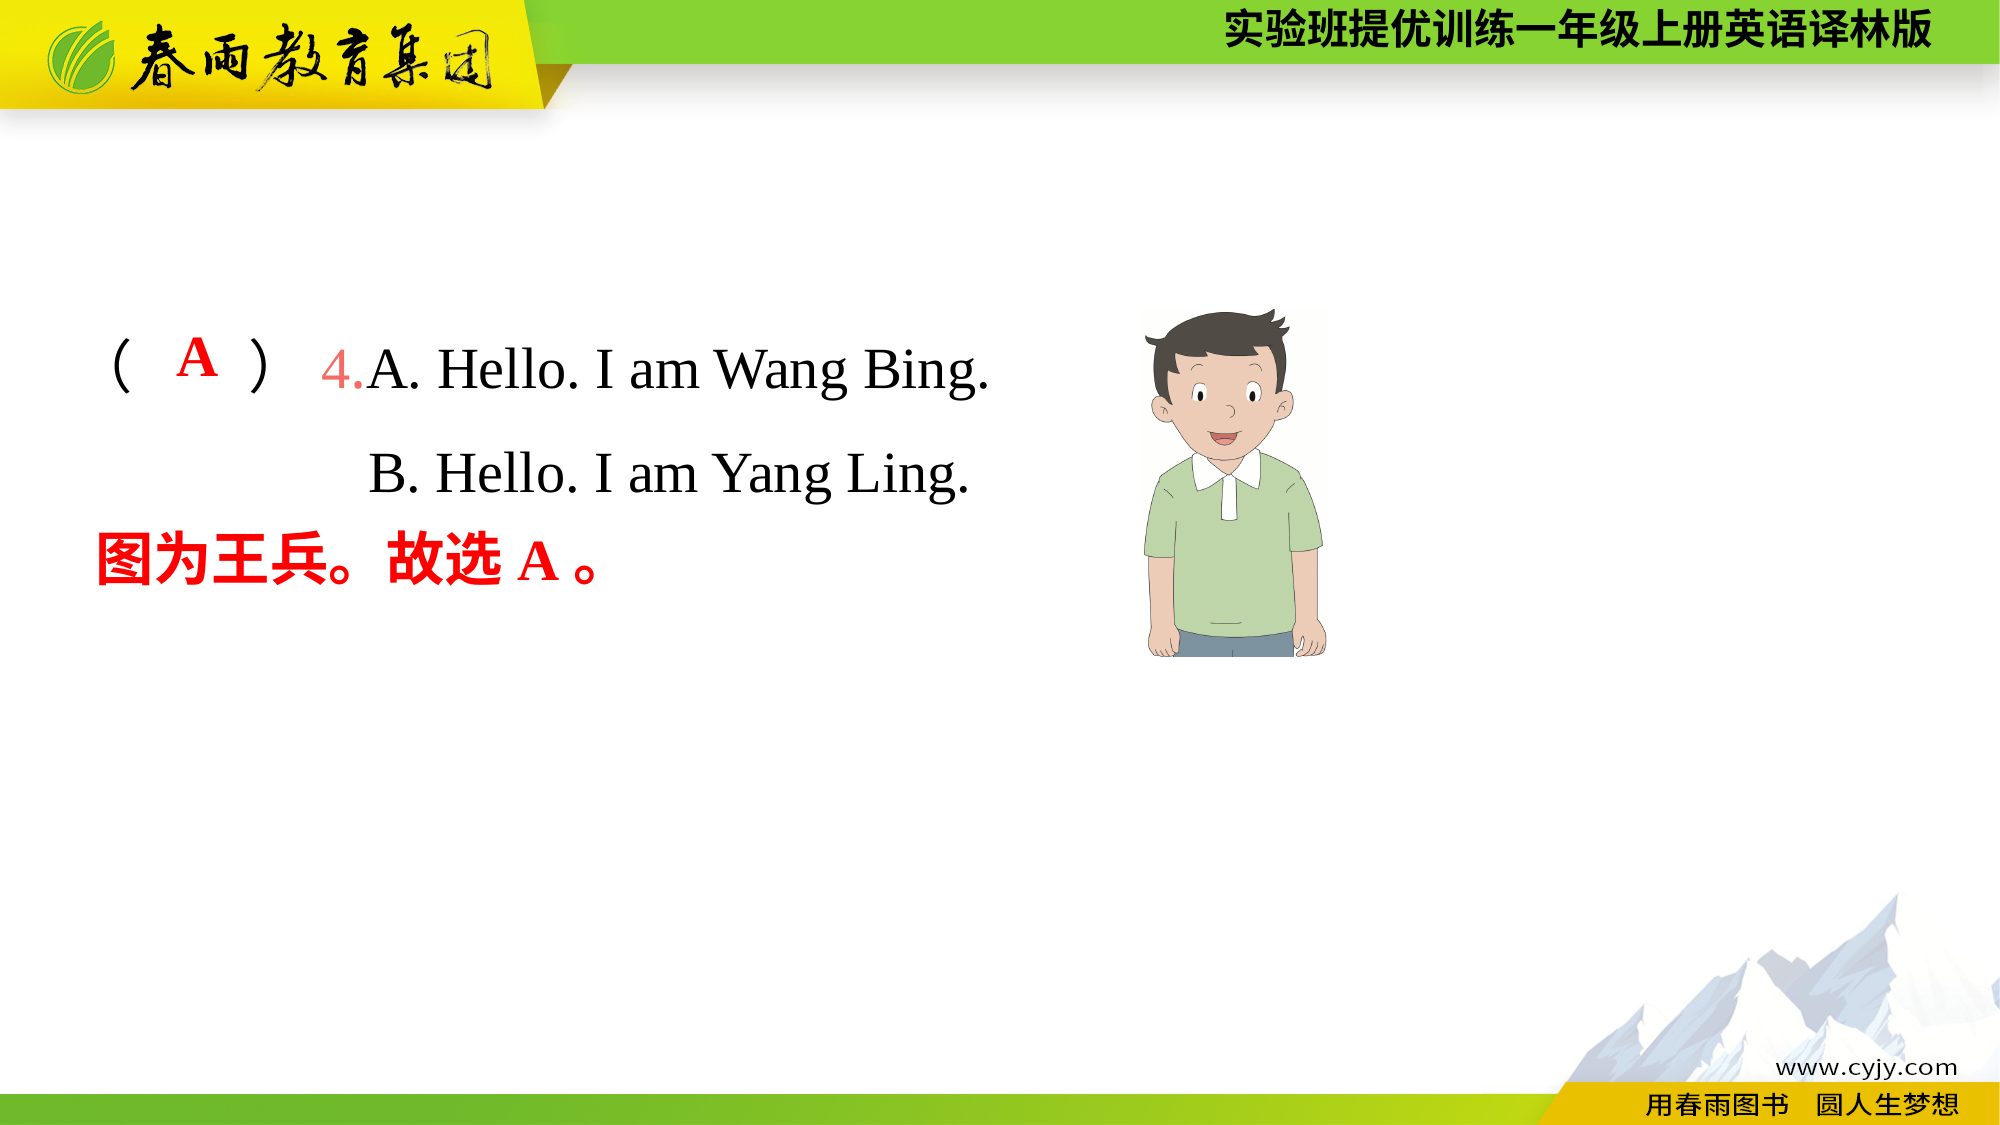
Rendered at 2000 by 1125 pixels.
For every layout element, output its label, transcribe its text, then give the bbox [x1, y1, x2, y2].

text_box A [161, 310, 234, 396]
picture [0, 0, 2000, 1125]
list （ ）4.A. Hello. I am Wang Bing. B. Hello. I am Yang Ling. [59, 287, 1944, 501]
text_box 图为王兵。故选A。 [80, 514, 647, 600]
